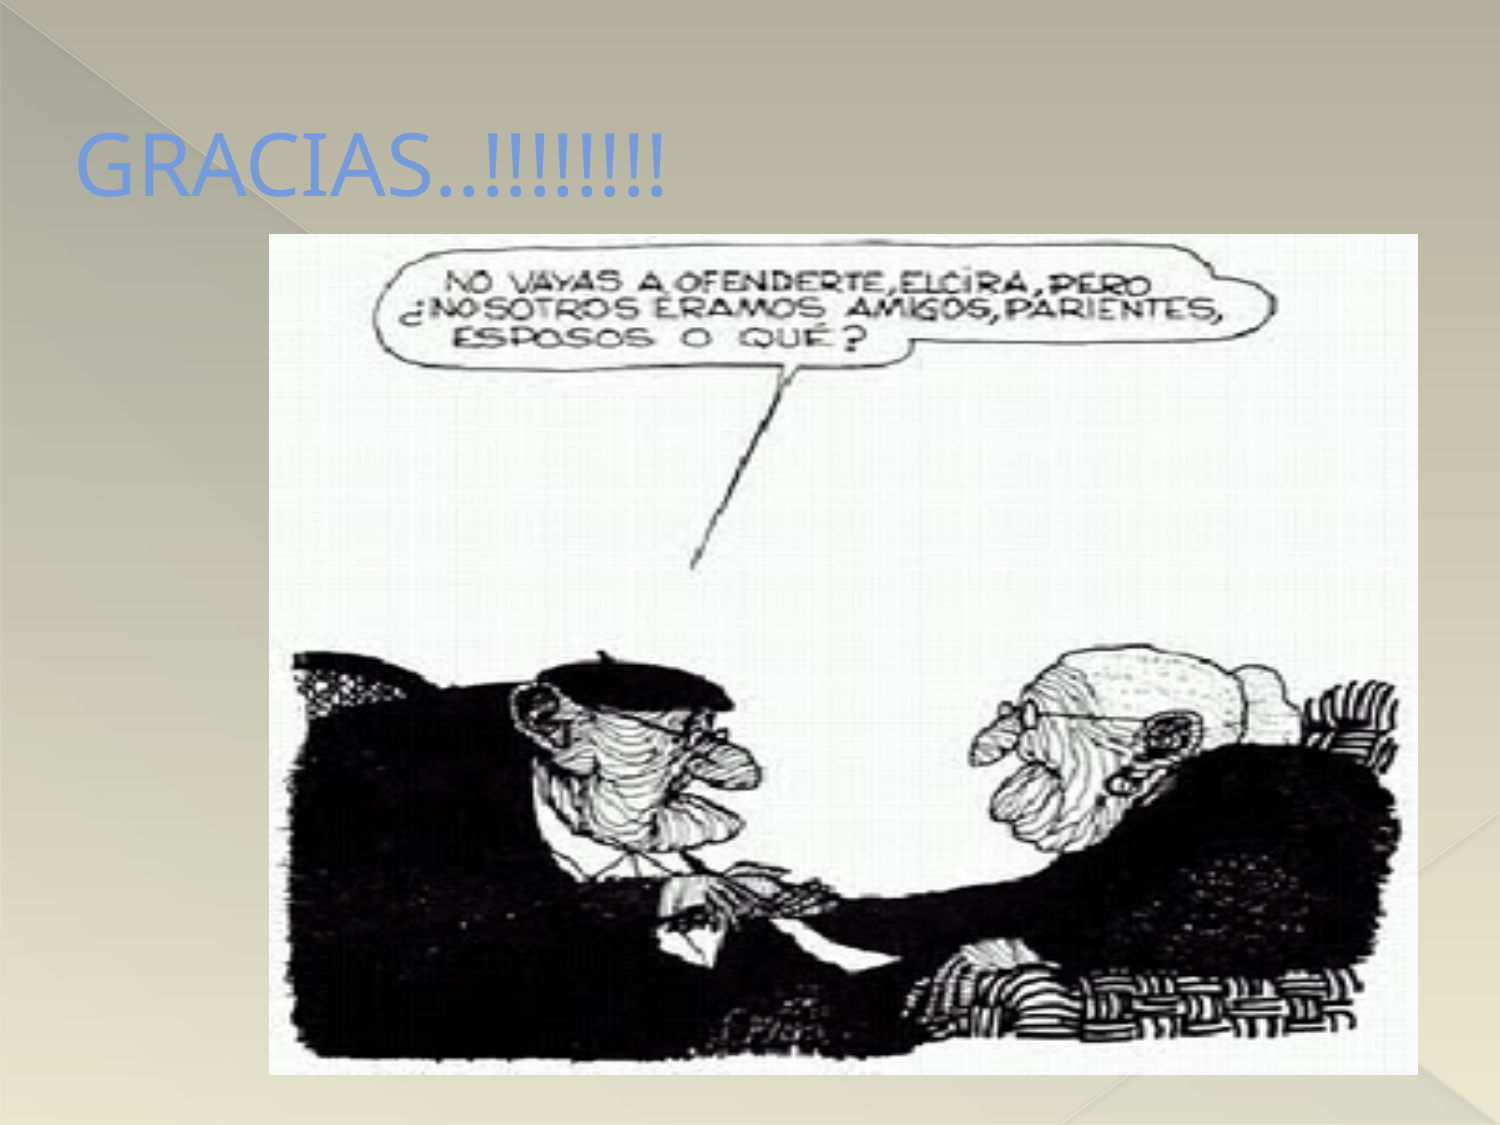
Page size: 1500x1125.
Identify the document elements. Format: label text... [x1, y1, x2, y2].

title GRACIAS..!!!!!!!! [58, 46, 1409, 277]
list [269, 234, 1418, 1075]
